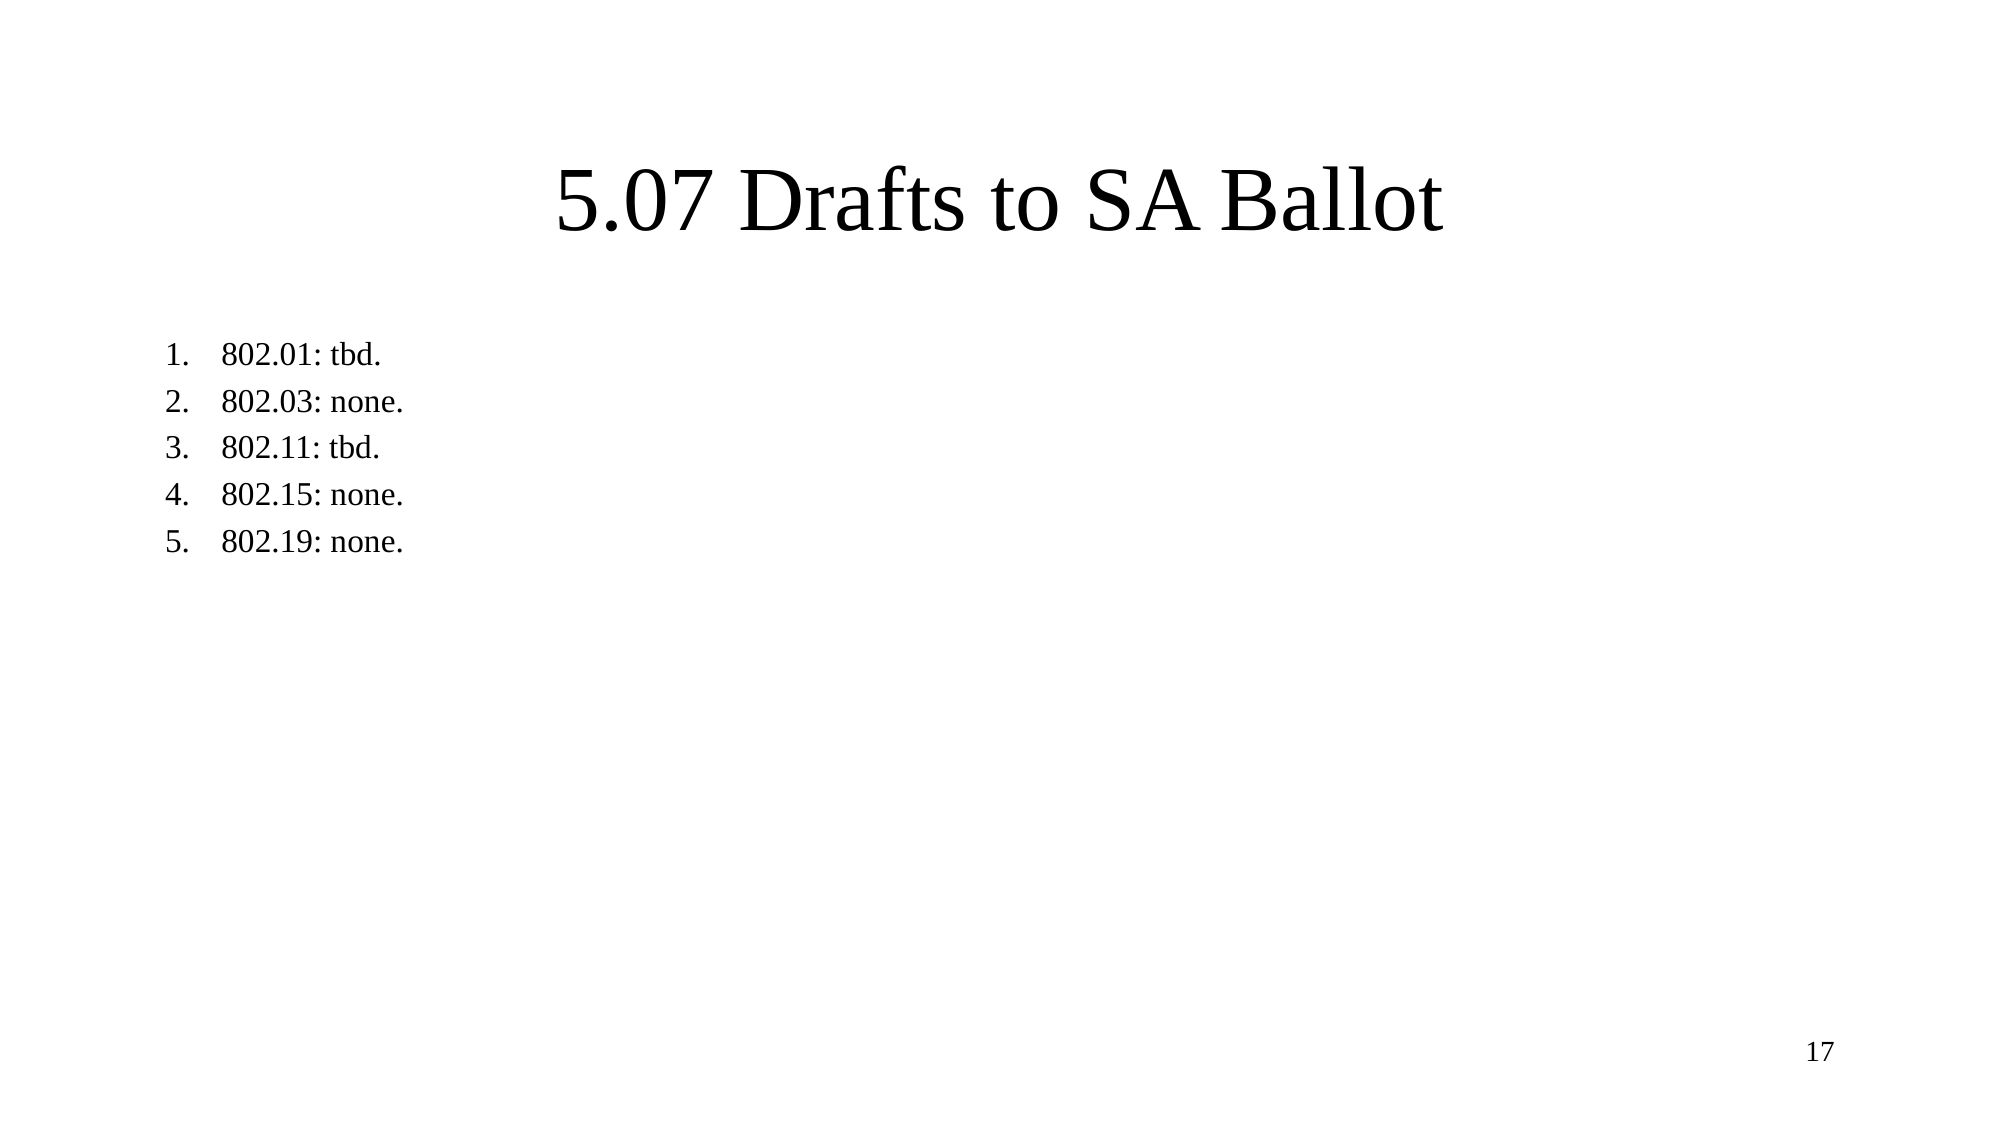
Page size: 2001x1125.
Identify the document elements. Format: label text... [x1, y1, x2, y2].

slide_number 17 [1433, 1024, 1851, 1101]
list 802.01: tbd. 802.03: none. 802.11: tbd. 802.15: none. 802.19: none. [149, 324, 1851, 1001]
title 5.07 Drafts to SA Ballot [149, 99, 1851, 288]
